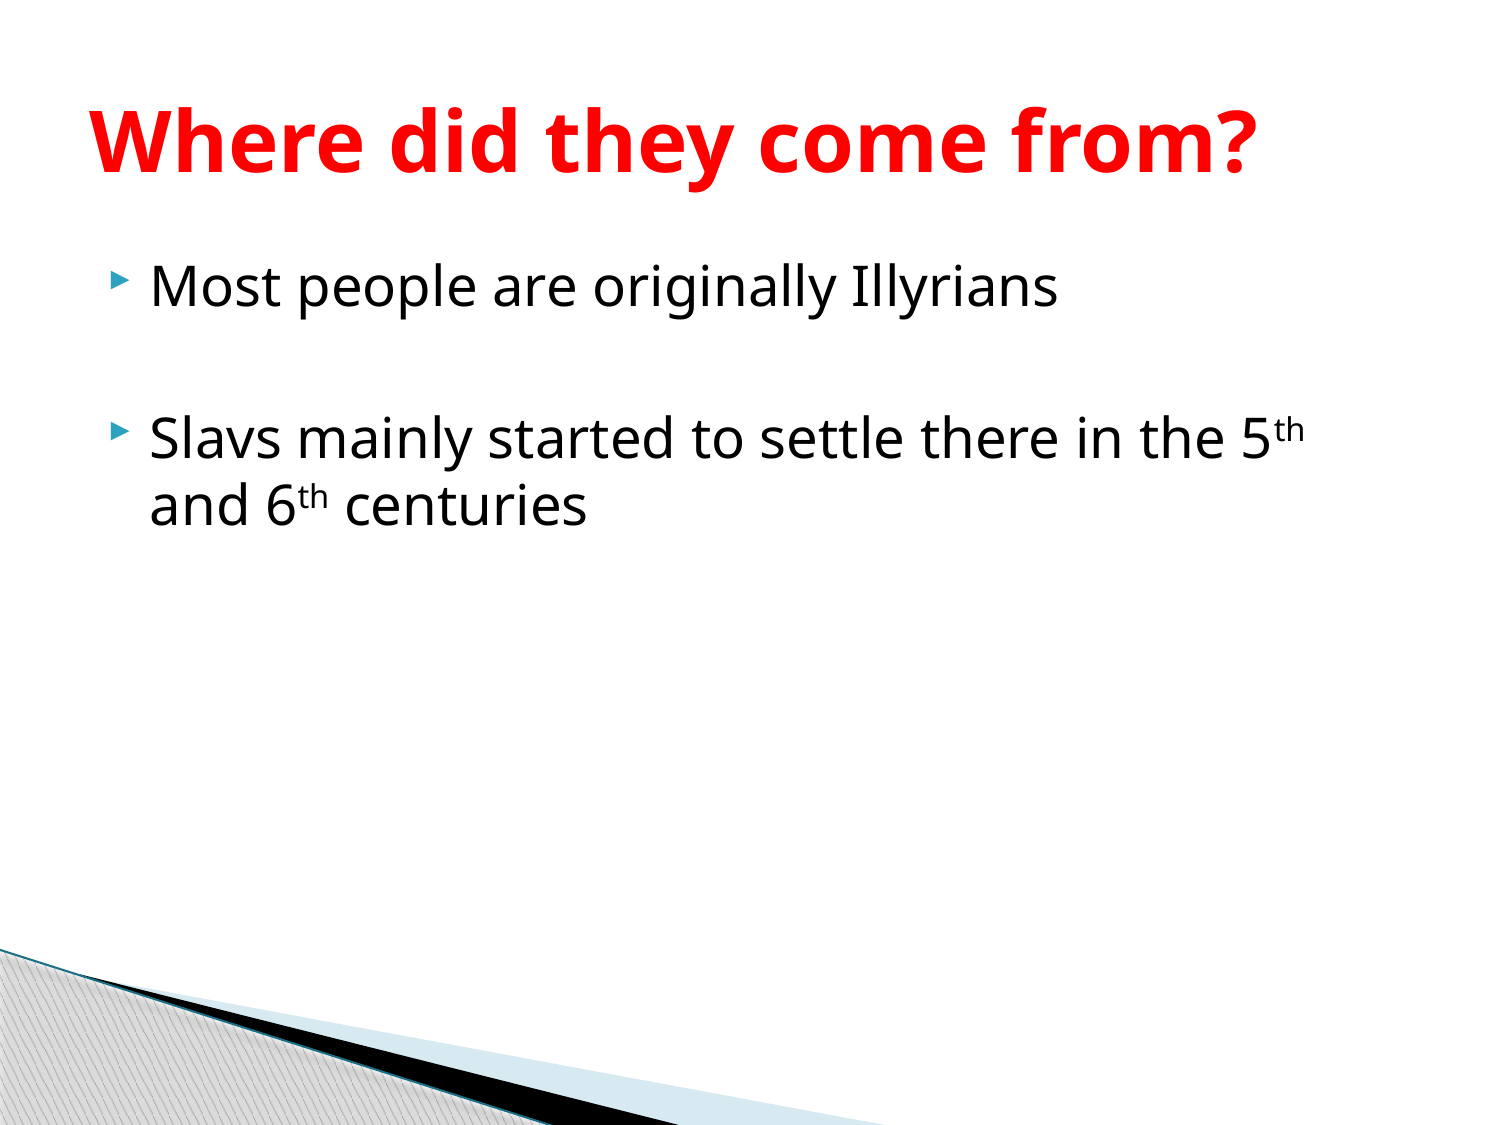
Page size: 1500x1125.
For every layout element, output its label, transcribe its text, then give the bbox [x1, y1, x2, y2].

list Most people are originally Illyrians Slavs mainly started to settle there in the 5th and 6th centuries [75, 243, 1425, 986]
title Where did they come from? [75, 45, 1425, 233]
